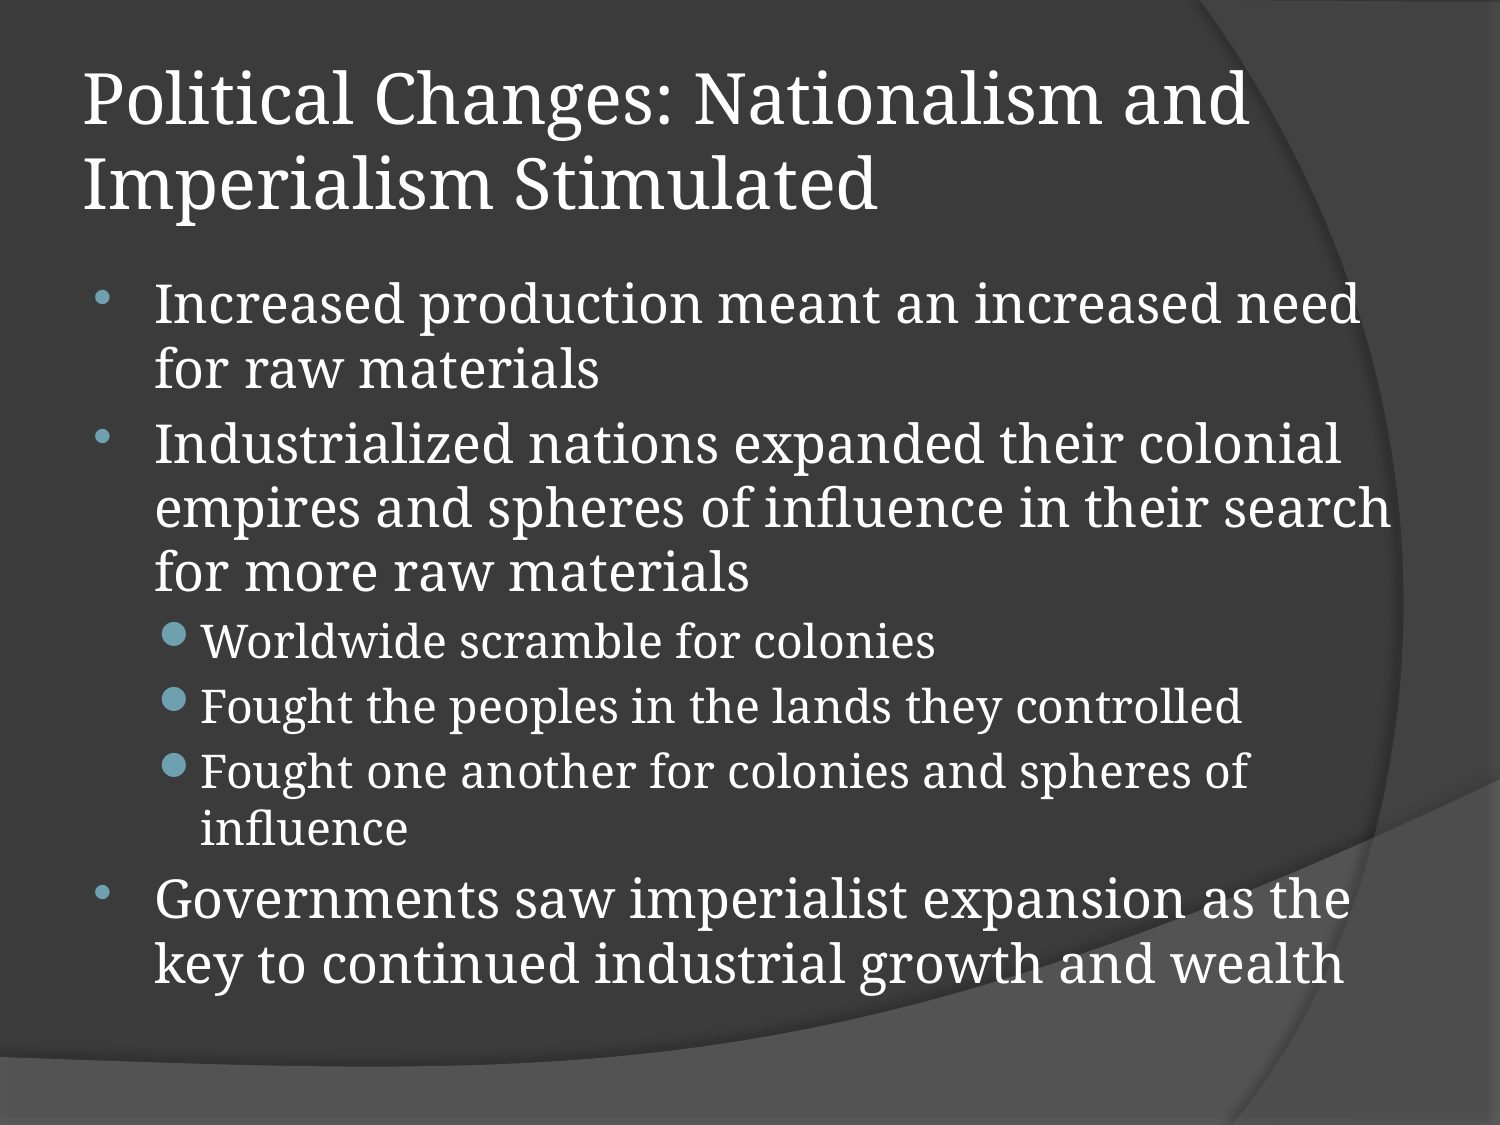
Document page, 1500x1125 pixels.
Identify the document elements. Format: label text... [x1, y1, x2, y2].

title Political Changes: Nationalism and Imperialism Stimulated [75, 45, 1300, 233]
list Increased production meant an increased need for raw materials Industrialized nations expanded their colonial empires and spheres of influence in their search for more raw materials Worldwide scramble for colonies Fought the peoples in the lands they controlled Fought one another for colonies and spheres of influence Governments saw imperialist expansion as the key to continued industrial growth and wealth [75, 262, 1463, 1005]
